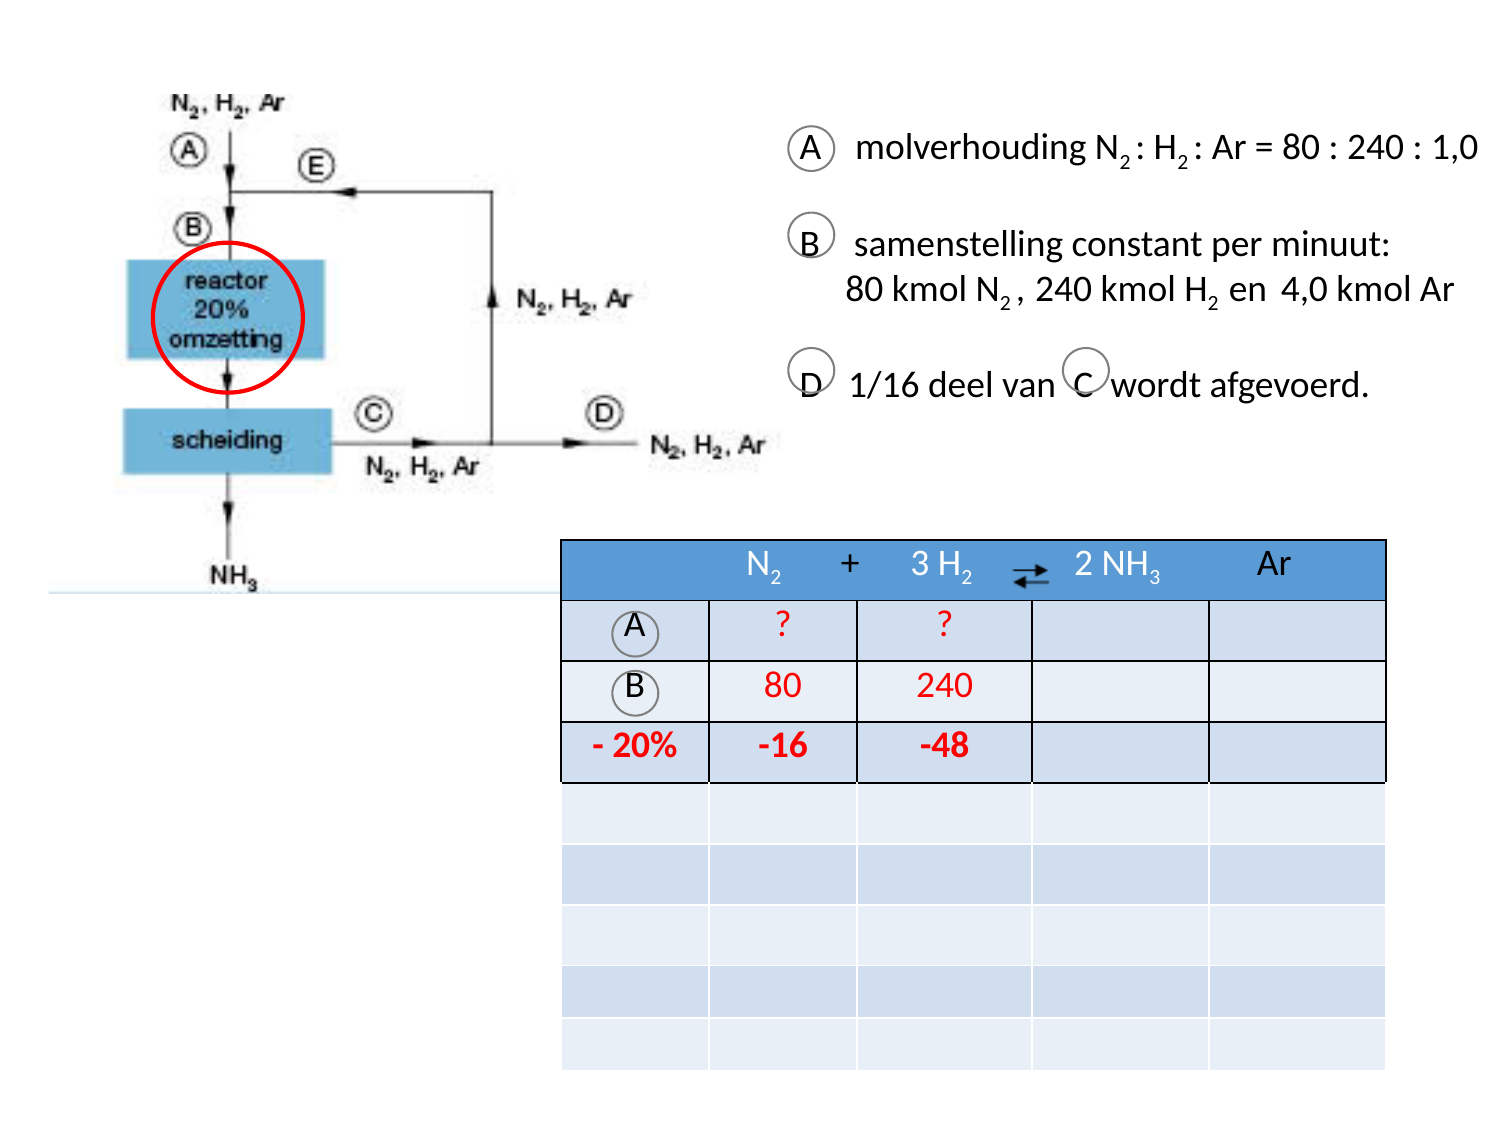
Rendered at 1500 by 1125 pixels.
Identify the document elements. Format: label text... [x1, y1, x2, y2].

table_cell -48 [858, 723, 1031, 782]
table_cell [1033, 723, 1208, 782]
table_cell [858, 906, 1031, 965]
table_cell [1033, 906, 1208, 965]
table_cell [1033, 966, 1208, 1017]
table_cell B [562, 662, 708, 721]
table_cell [710, 784, 856, 843]
table_cell - 20% [562, 723, 708, 782]
table_cell [1033, 784, 1208, 843]
table_cell [710, 1019, 856, 1070]
table_cell 80 [710, 662, 856, 721]
text_box [611, 669, 660, 717]
table_cell [562, 966, 708, 1017]
table_cell [1033, 601, 1208, 660]
table_cell [710, 845, 856, 904]
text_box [125, 70, 1500, 495]
table_cell [562, 906, 708, 965]
picture [48, 93, 807, 594]
table_cell A [562, 601, 708, 660]
text_box [611, 610, 660, 658]
table_cell [562, 784, 708, 843]
table_cell [1210, 723, 1385, 782]
table_header N2 + 3 H2 2 NH3 Ar [562, 541, 1385, 600]
picture [1011, 560, 1054, 594]
table_cell ? [858, 601, 1031, 660]
table_cell [1033, 845, 1208, 904]
table_cell [1033, 1019, 1208, 1070]
table_cell [710, 966, 856, 1017]
table_cell 240 [858, 662, 1031, 721]
table_cell -16 [710, 723, 856, 782]
table_cell [1210, 784, 1385, 843]
table_cell [858, 1019, 1031, 1070]
table_cell [858, 966, 1031, 1017]
table_cell [858, 784, 1031, 843]
table_cell [562, 845, 708, 904]
table_cell [1210, 966, 1385, 1017]
table_cell [1033, 662, 1208, 721]
table_cell [1210, 906, 1385, 965]
table_cell [1210, 601, 1385, 660]
table_cell [710, 906, 856, 965]
table_cell [1210, 662, 1385, 721]
table_cell [562, 1019, 708, 1070]
table_cell ? [710, 601, 856, 660]
table_cell [1210, 845, 1385, 904]
table_cell [1210, 1019, 1385, 1070]
table_cell [858, 845, 1031, 904]
